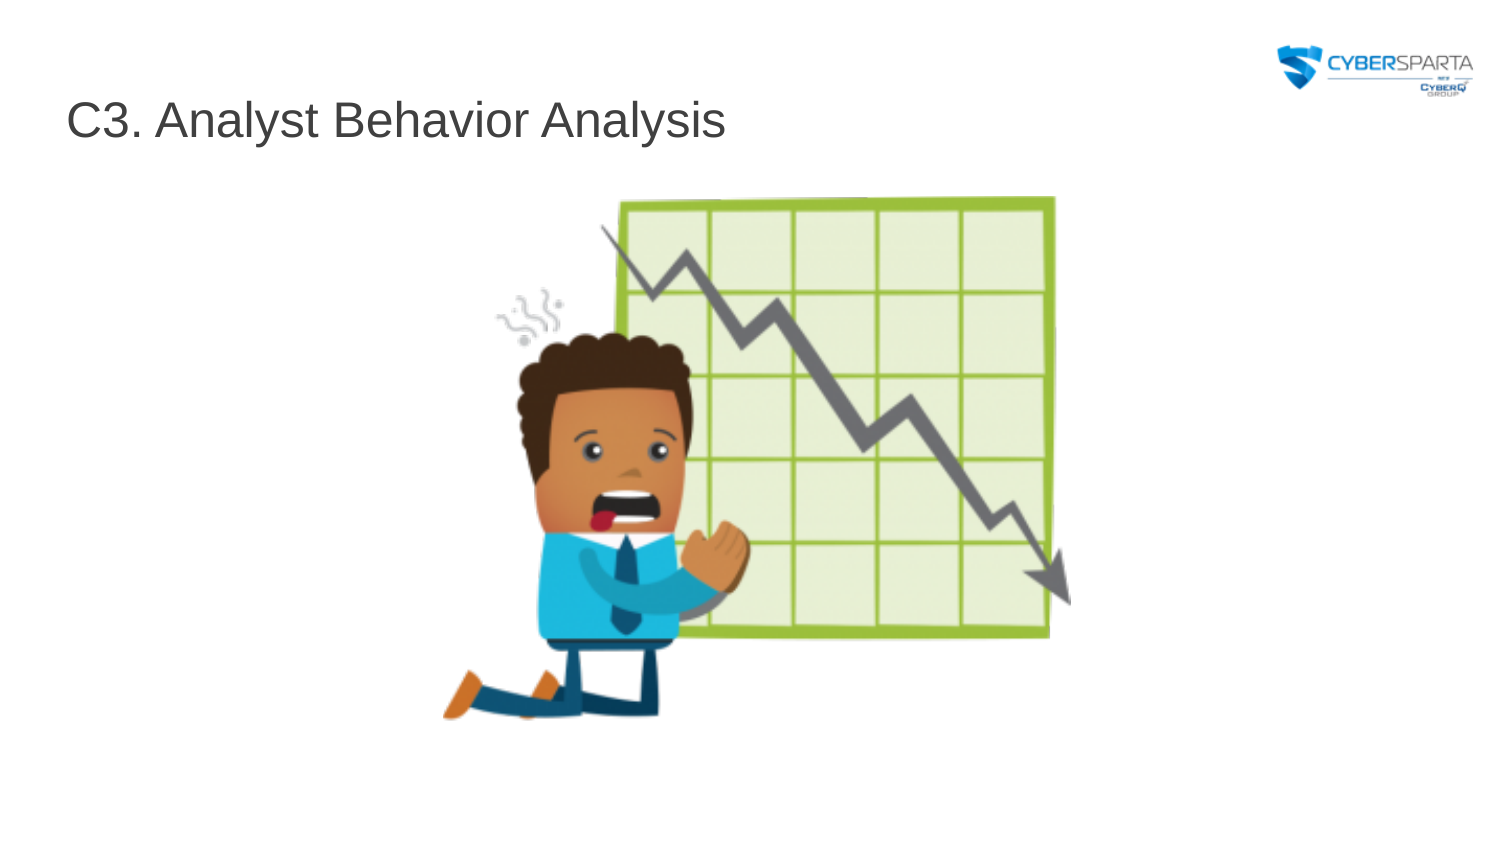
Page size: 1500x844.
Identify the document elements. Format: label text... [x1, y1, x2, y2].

title C3. Analyst Behavior Analysis [51, 72, 1449, 167]
picture [443, 195, 1071, 728]
picture [1252, 0, 1500, 139]
